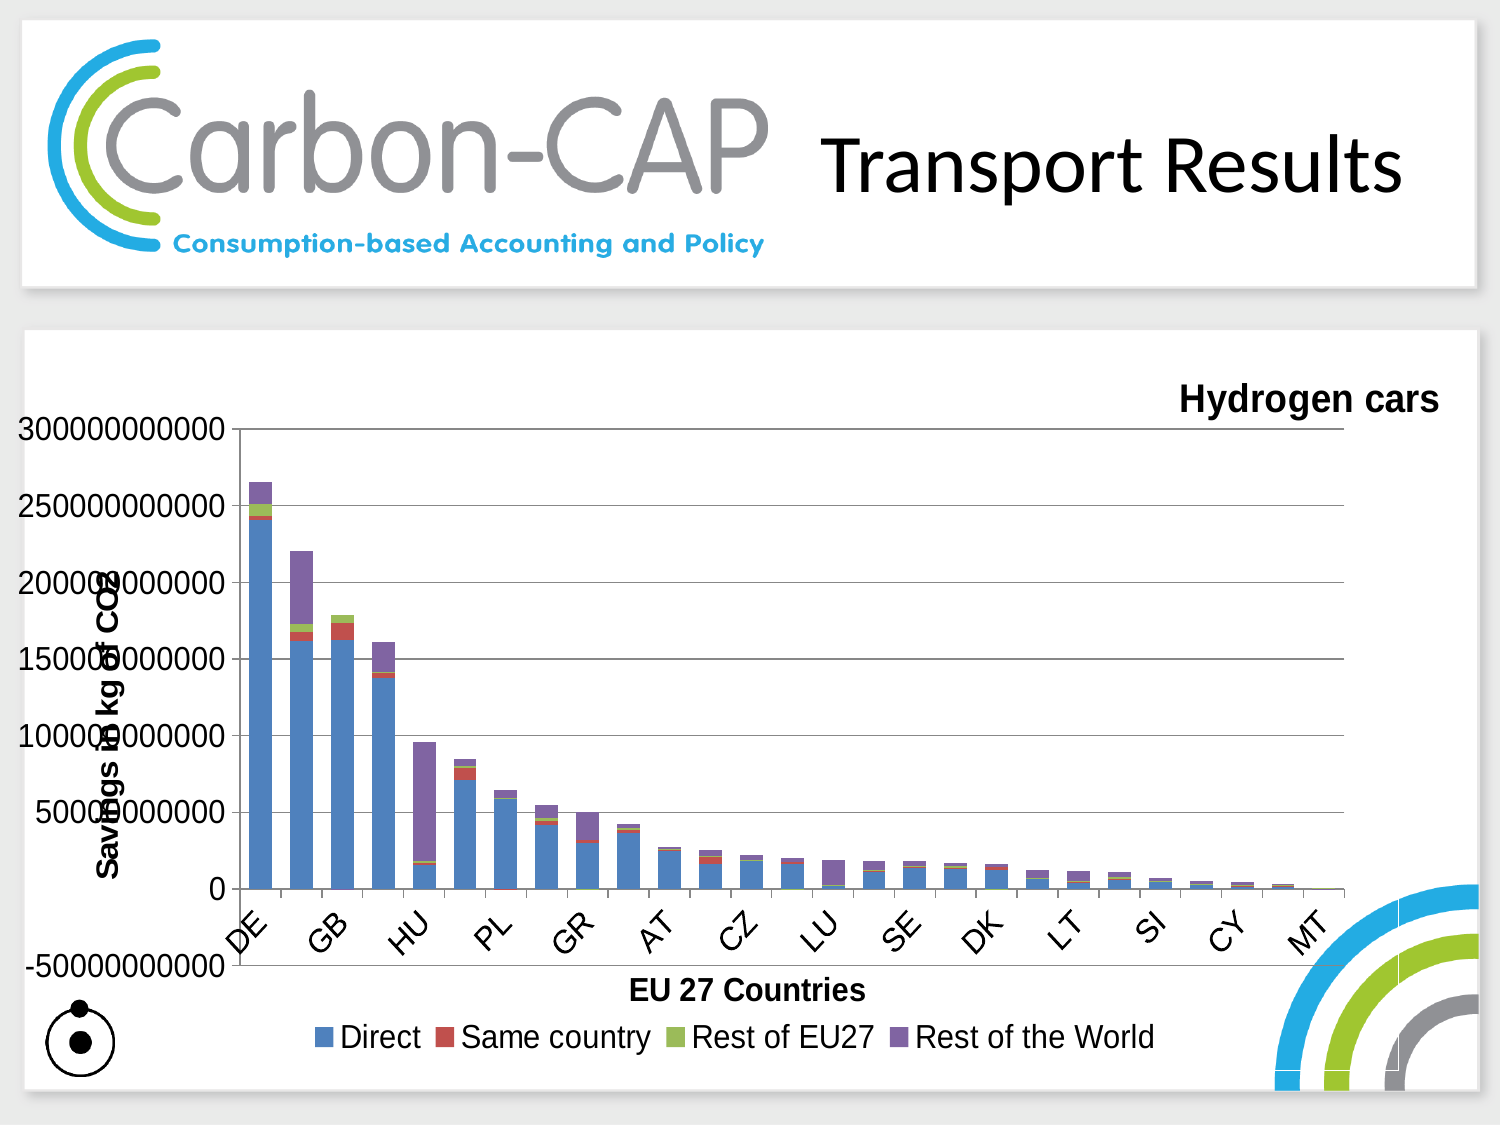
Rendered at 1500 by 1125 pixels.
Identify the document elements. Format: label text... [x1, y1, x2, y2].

picture [0, 0, 1500, 1125]
text_box Transport Results [820, 55, 1459, 263]
chart [17, 362, 1448, 1071]
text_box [44, 999, 116, 1078]
